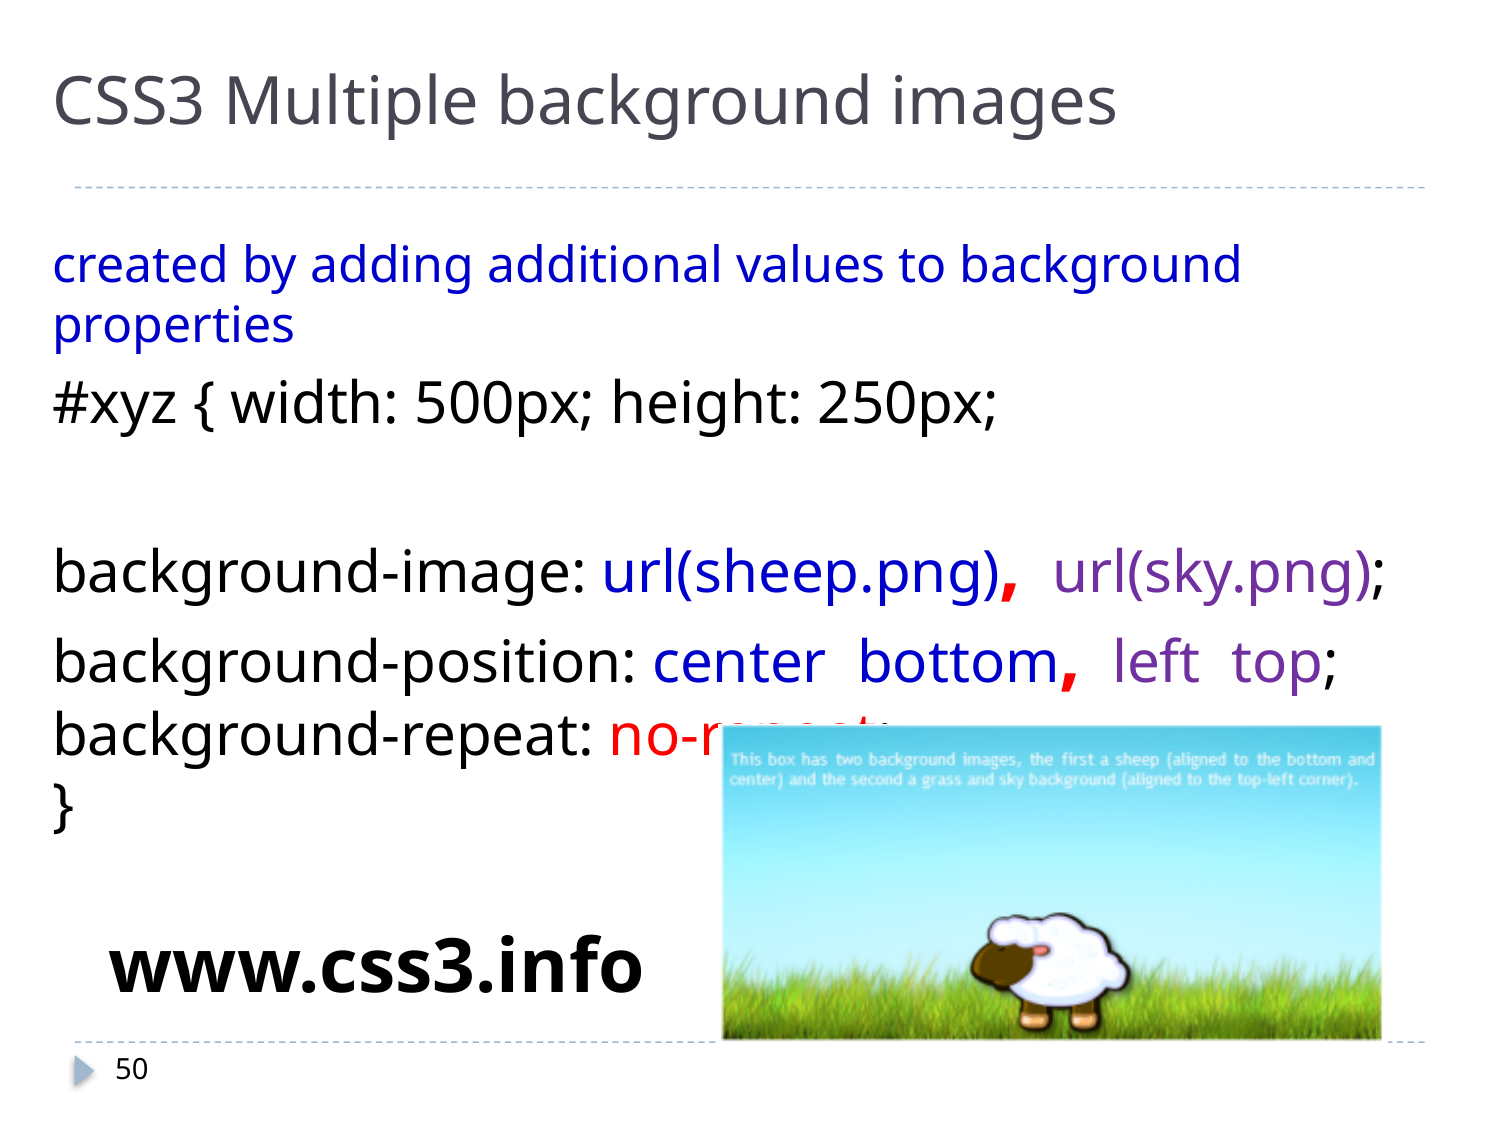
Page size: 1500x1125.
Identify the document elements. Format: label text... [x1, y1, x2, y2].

text_box www.css3.info [93, 910, 712, 1016]
list created by adding additional values to background properties #xyz { width: 500px; height: 250px; background-image: url(sheep.png), url(sky.png); background-position: center bottom, left top; background-repeat: no-repeat; } [37, 224, 1488, 863]
picture [717, 724, 1388, 1045]
title CSS3 Multiple background images [37, 37, 1425, 224]
slide_number 50 [100, 1042, 426, 1103]
